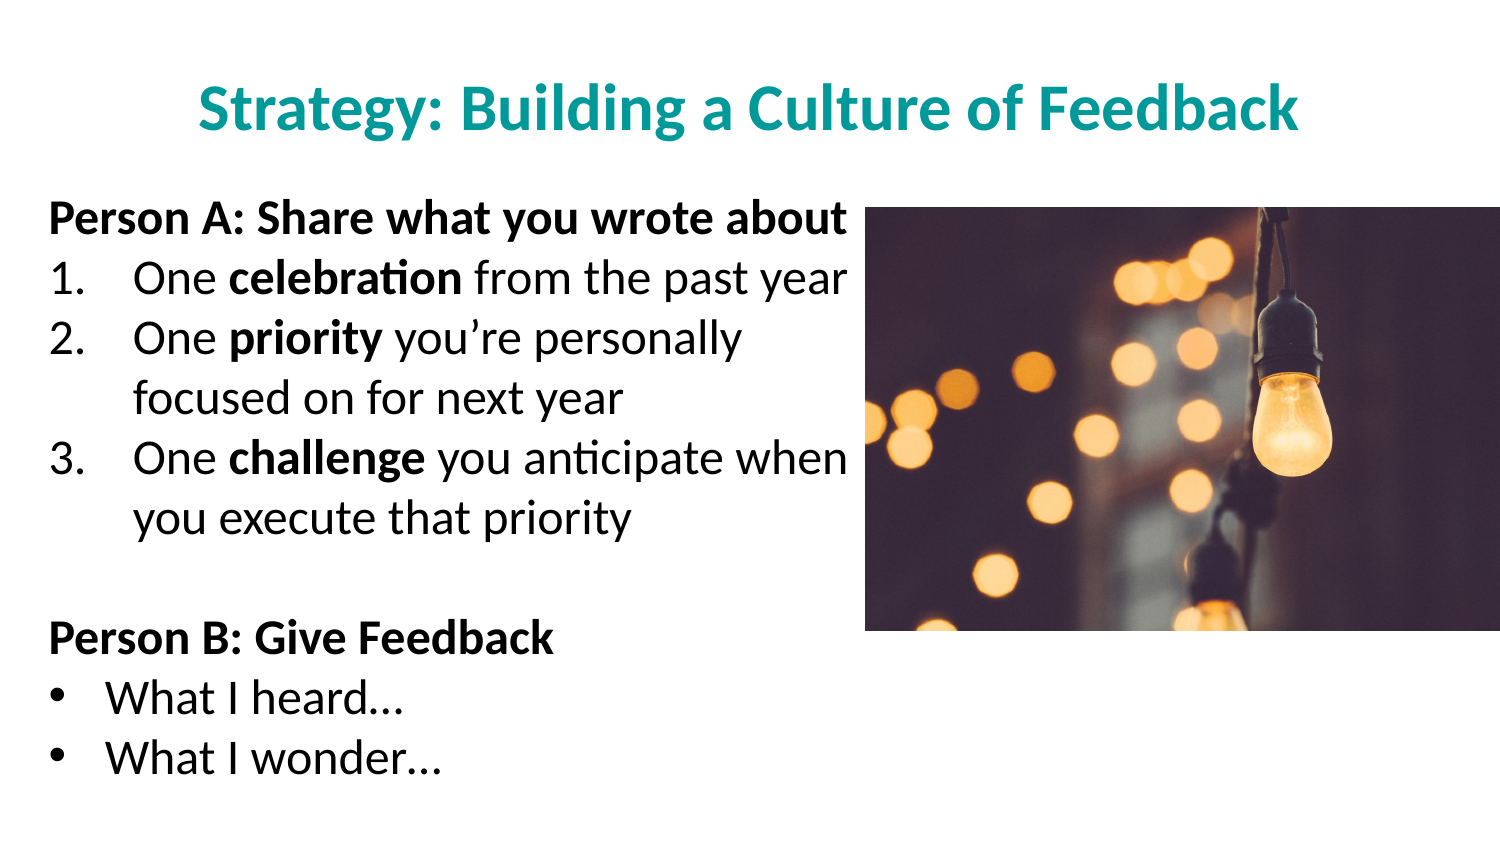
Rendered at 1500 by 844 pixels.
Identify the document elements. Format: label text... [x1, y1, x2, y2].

title Strategy: Building a Culture of Feedback [75, 33, 1425, 175]
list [865, 207, 1500, 632]
list Person A: Share what you wrote about One celebration from the past year One priority you’re personally focused on for next year One challenge you anticipate when you execute that priority Person B: Give Feedback What I heard… What I wonder… [33, 176, 900, 811]
